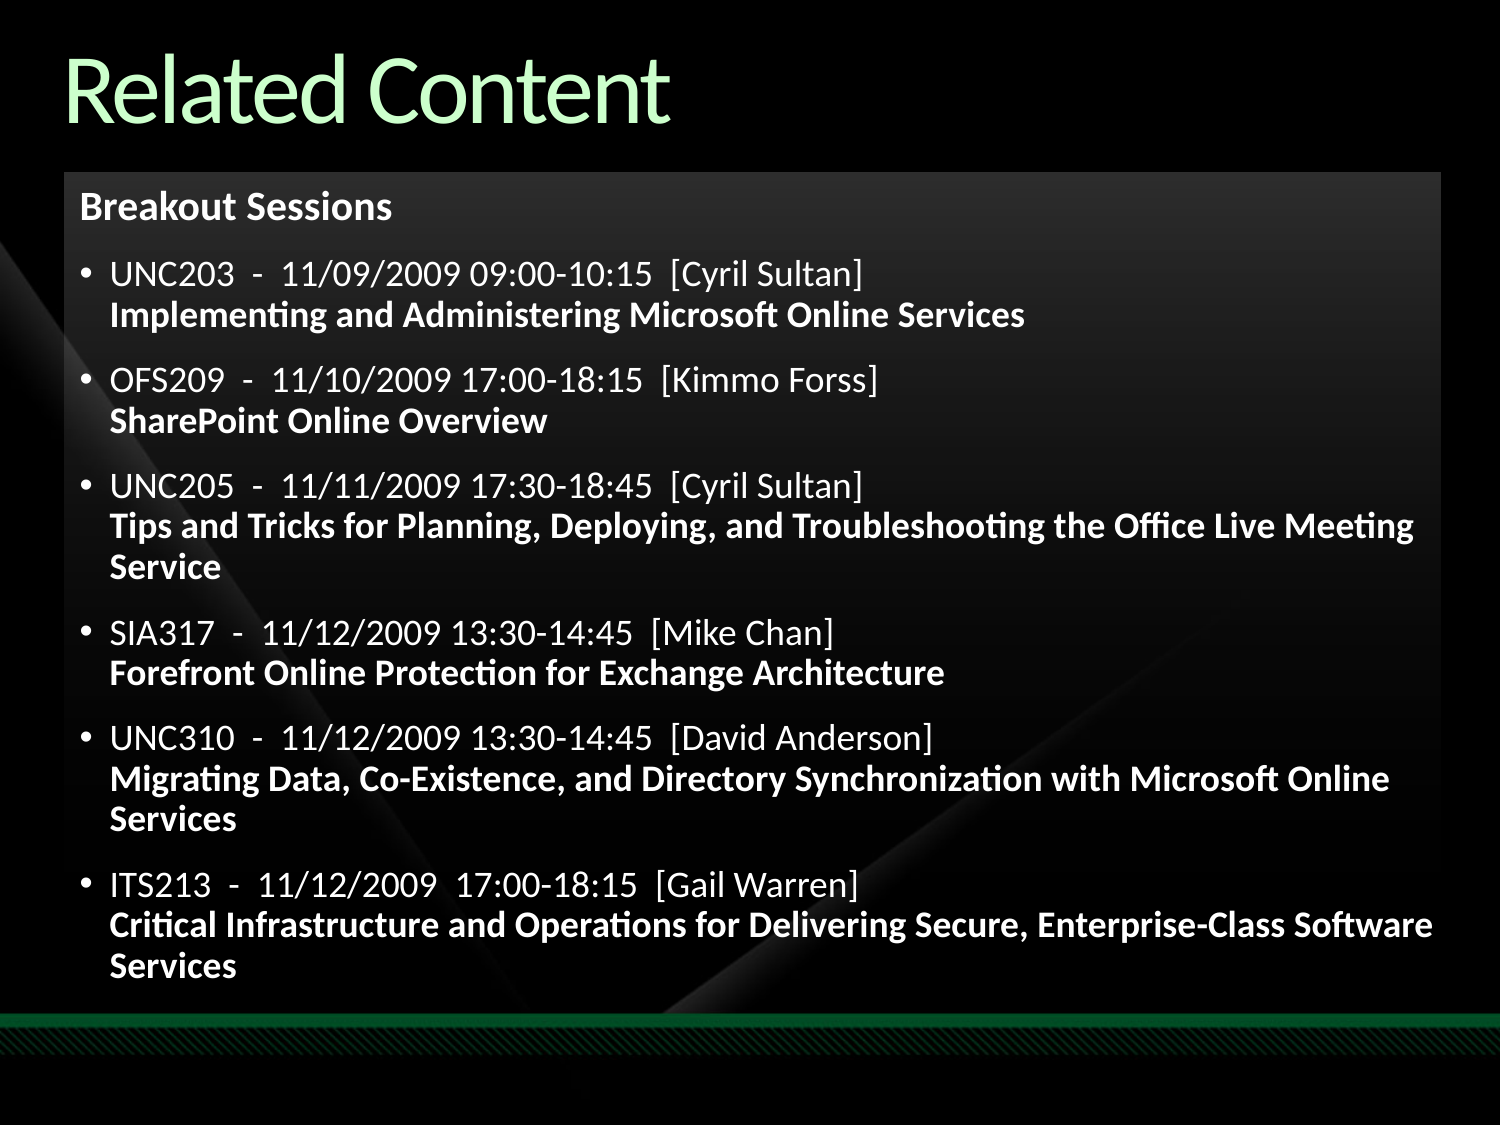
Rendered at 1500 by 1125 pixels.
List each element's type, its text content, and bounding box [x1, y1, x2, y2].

list Breakout Sessions UNC203 - 11/09/2009 09:00-10:15 [Cyril Sultan] Implementing and Administering Microsoft Online Services OFS209 - 11/10/2009 17:00-18:15 [Kimmo Forss] SharePoint Online Overview UNC205 - 11/11/2009 17:30-18:45 [Cyril Sultan] Tips and Tricks for Planning, Deploying, and Troubleshooting the Office Live Meeting Service SIA317 - 11/12/2009 13:30-14:45 [Mike Chan] Forefront Online Protection for Exchange Architecture UNC310 - 11/12/2009 13:30-14:45 [David Anderson] Migrating Data, Co-Existence, and Directory Synchronization with Microsoft Online Services ITS213 - 11/12/2009 17:00-18:15 [Gail Warren] Critical Infrastructure and Operations for Delivering Secure, Enterprise-Class Software Services [64, 172, 1441, 988]
title Related Content [62, 37, 1437, 147]
picture [0, 0, 1500, 1125]
